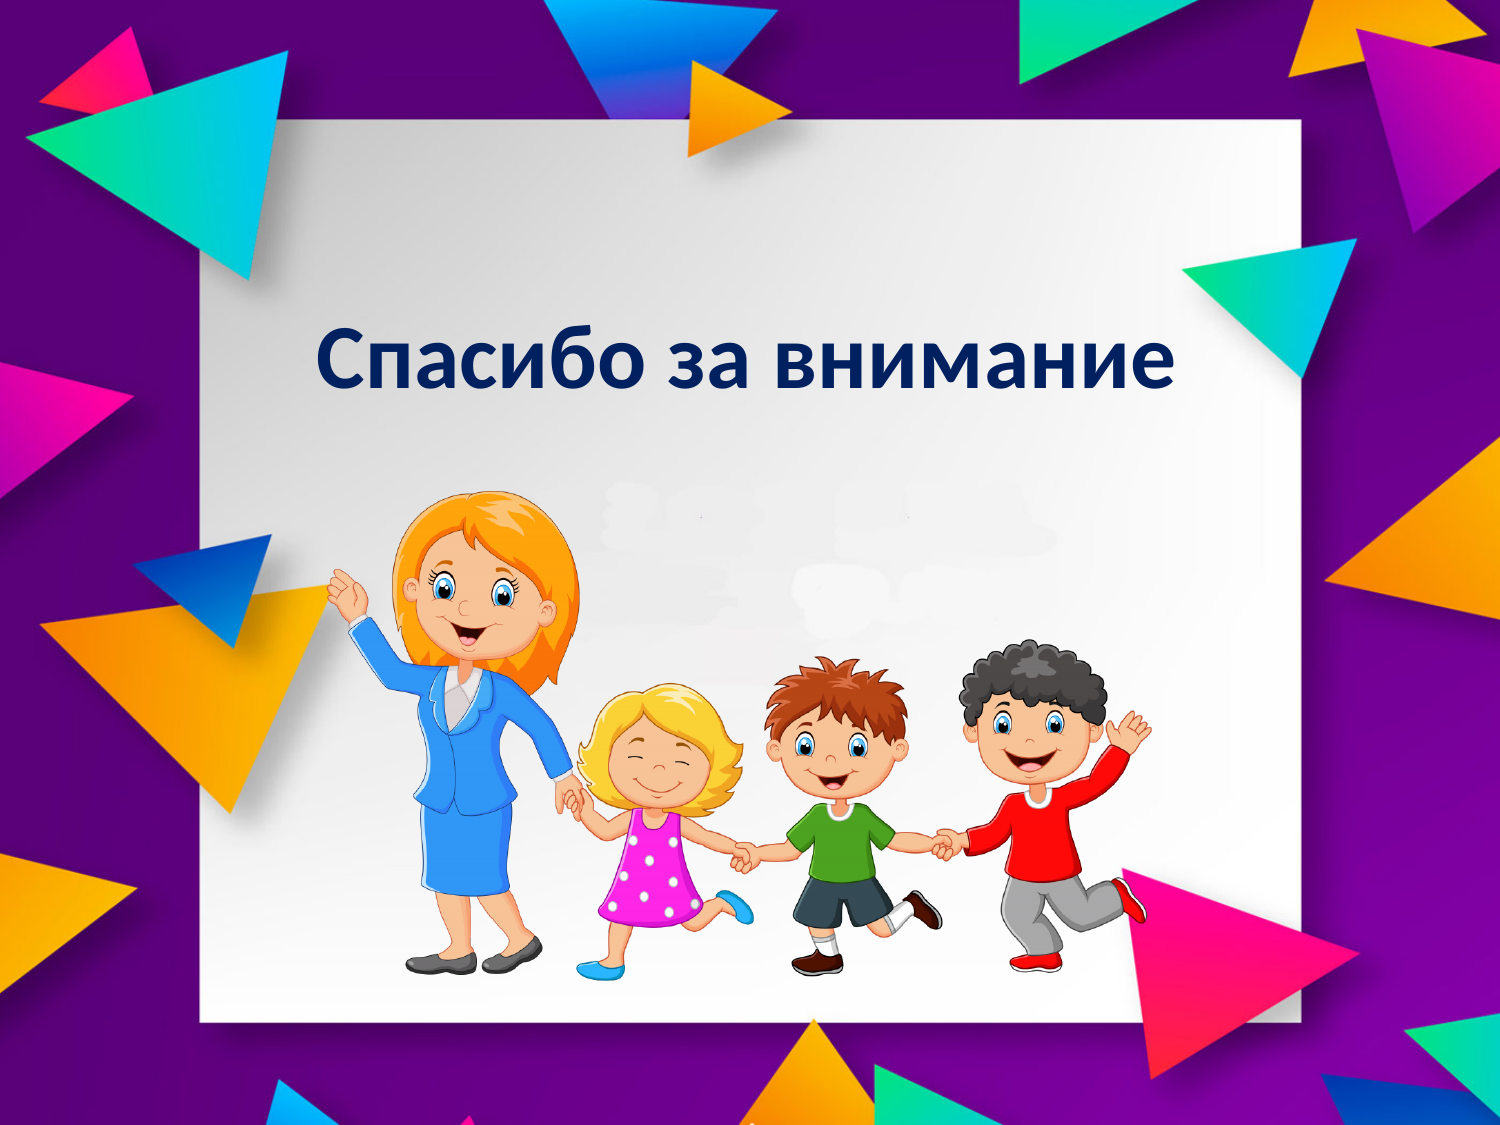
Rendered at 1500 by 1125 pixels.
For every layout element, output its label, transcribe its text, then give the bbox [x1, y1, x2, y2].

picture [0, 0, 1500, 1125]
title Спасибо за внимание [192, 231, 1303, 473]
